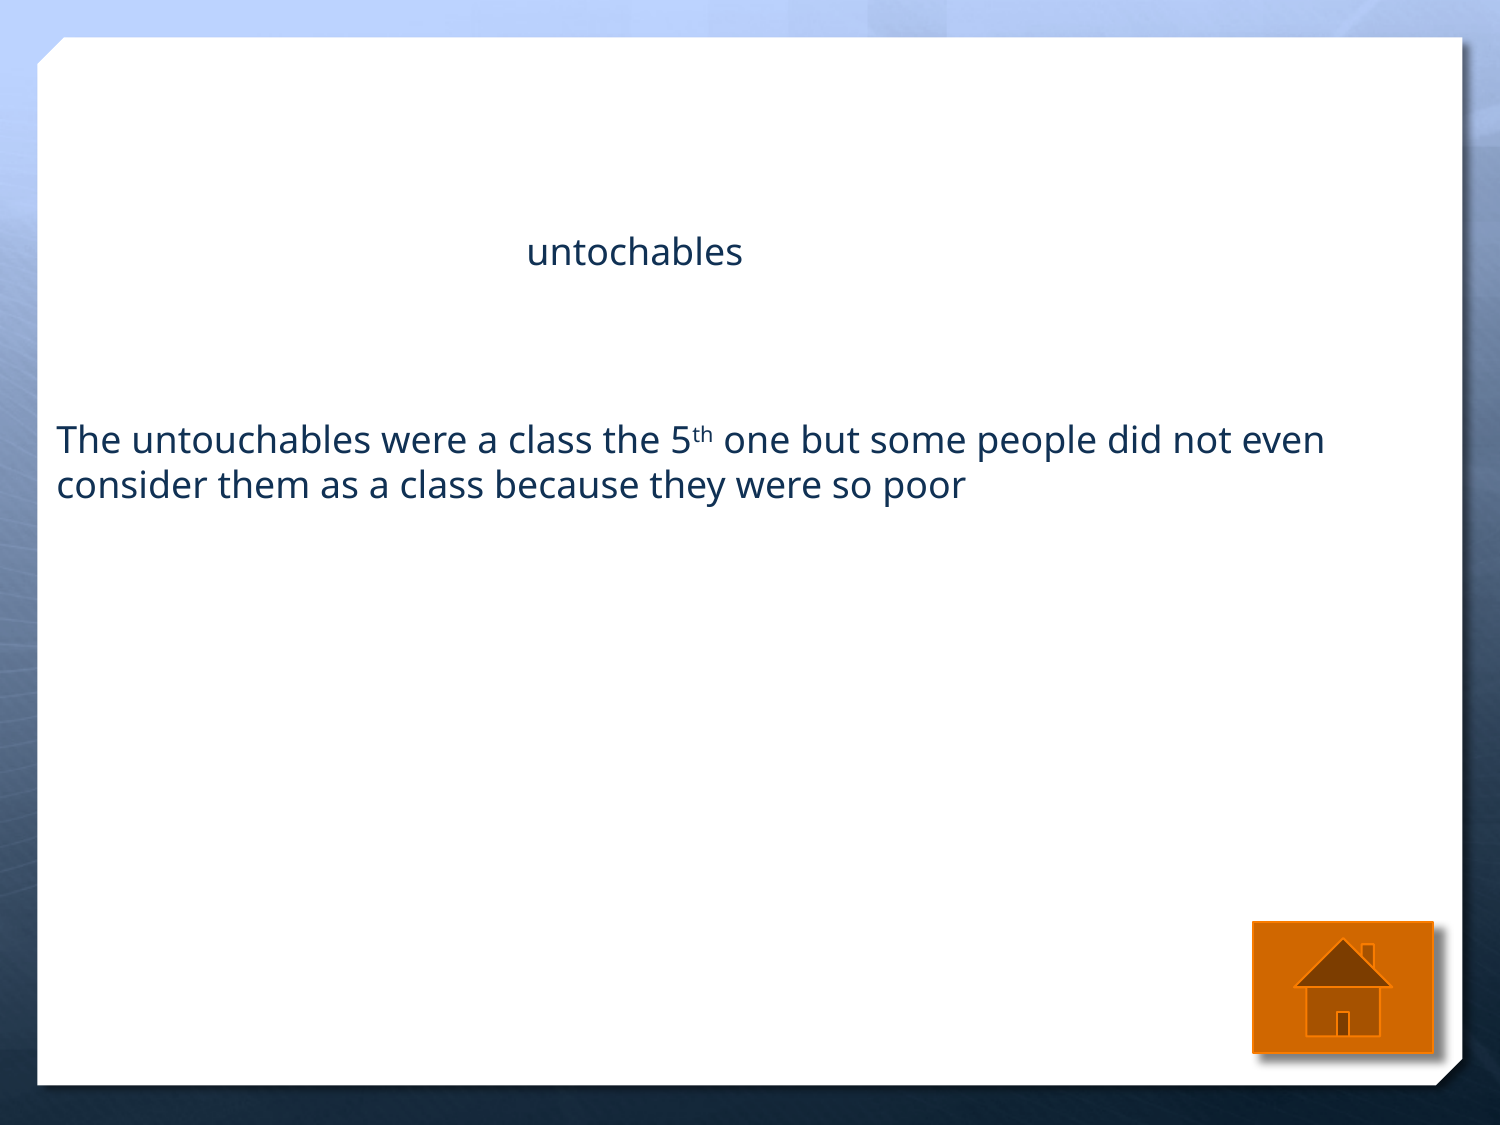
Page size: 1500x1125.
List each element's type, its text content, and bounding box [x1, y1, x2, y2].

text_box untochables [511, 220, 759, 281]
text_box [1252, 921, 1434, 1054]
text_box The untouchables were a class the 5th one but some people did not even consider them as a class because they were so poor [41, 408, 1500, 514]
